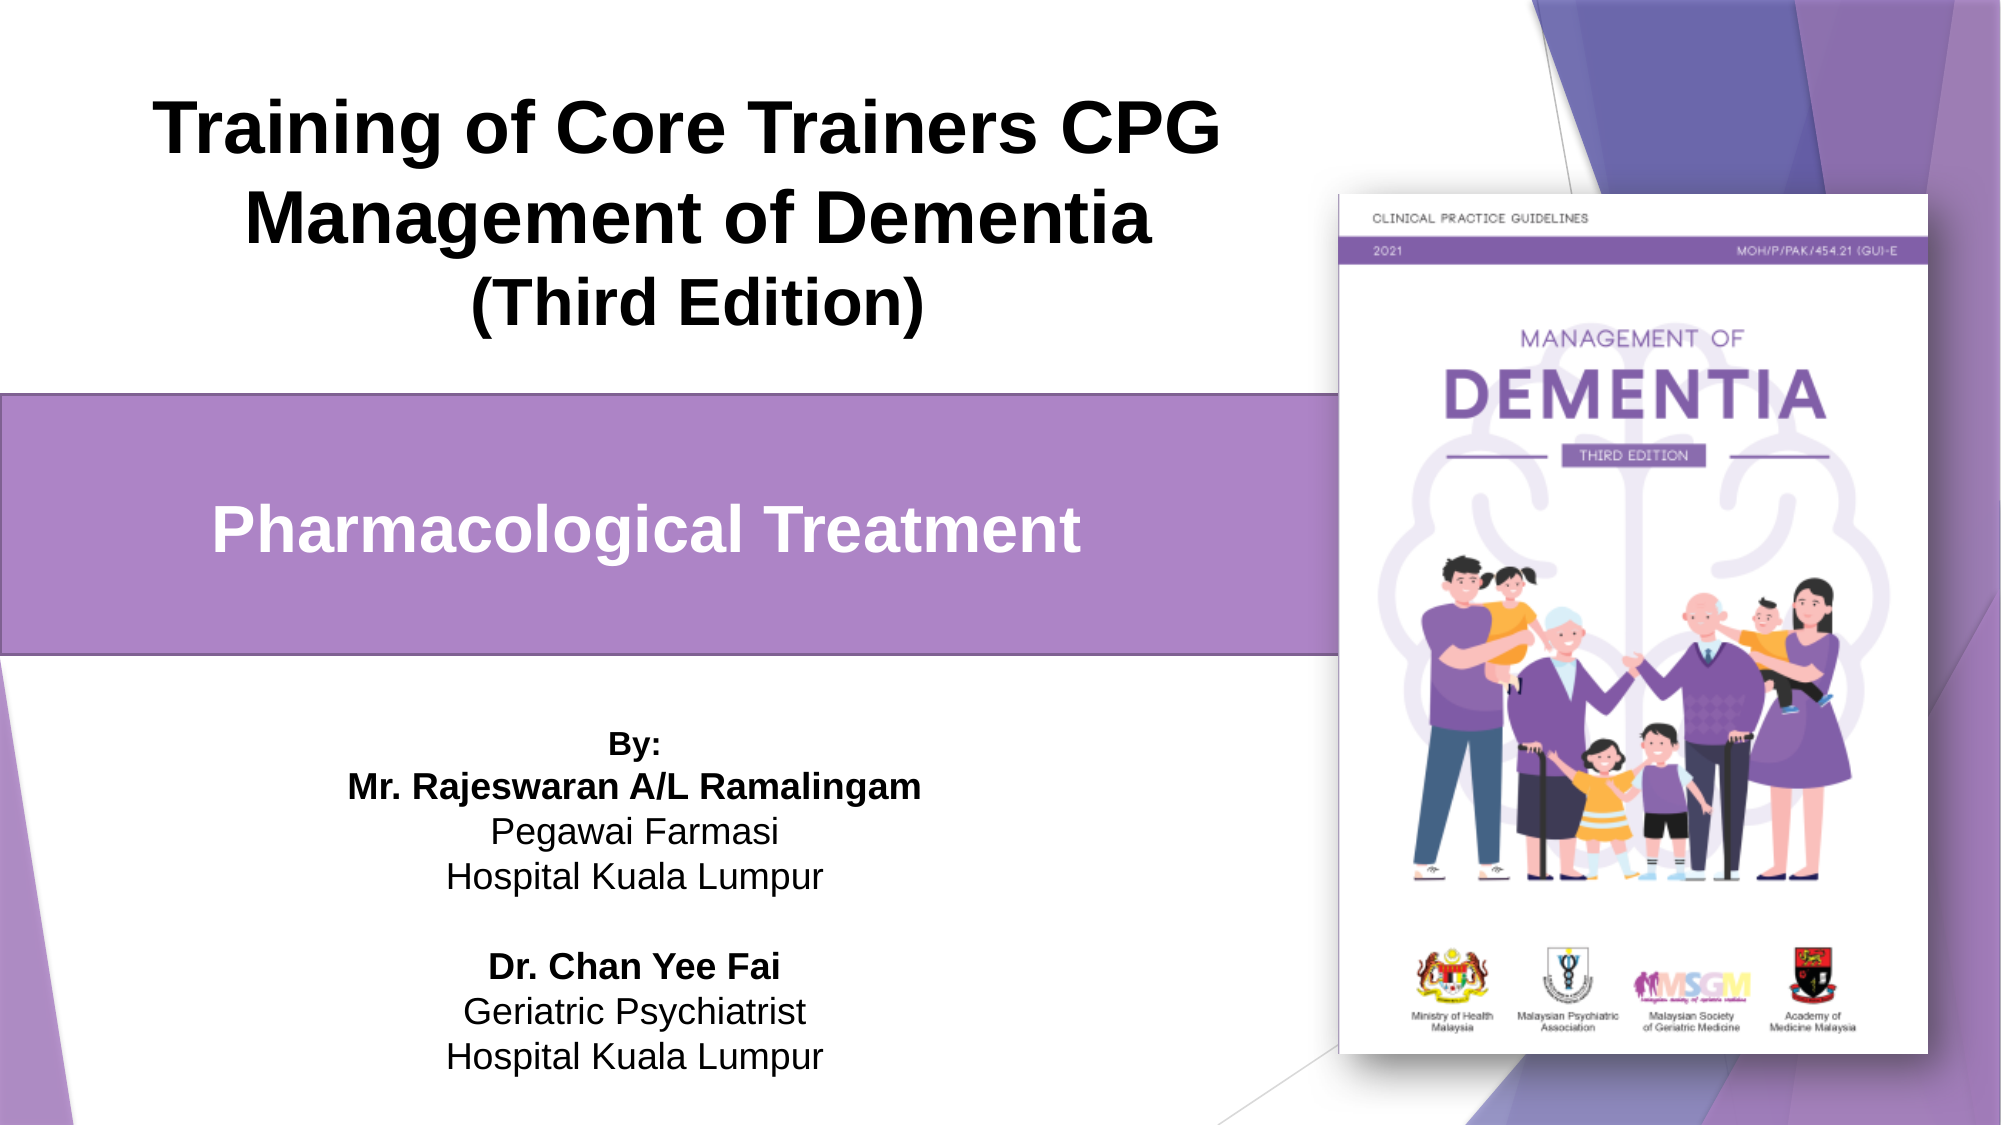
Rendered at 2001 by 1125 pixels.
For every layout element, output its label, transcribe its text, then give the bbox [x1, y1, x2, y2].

text_box [0, 393, 1320, 656]
picture [1337, 194, 1929, 1055]
text_box Pharmacological Treatment [50, 478, 1244, 574]
text_box By: Mr. Rajeswaran A/L Ramalingam Pegawai Farmasi Hospital Kuala Lumpur Dr. Chan Yee Fai Geriatric Psychiatrist Hospital Kuala Lumpur [72, 714, 1198, 1125]
text_box Training of Core Trainers CPG Management of Dementia (Third Edition) [25, 71, 1372, 392]
